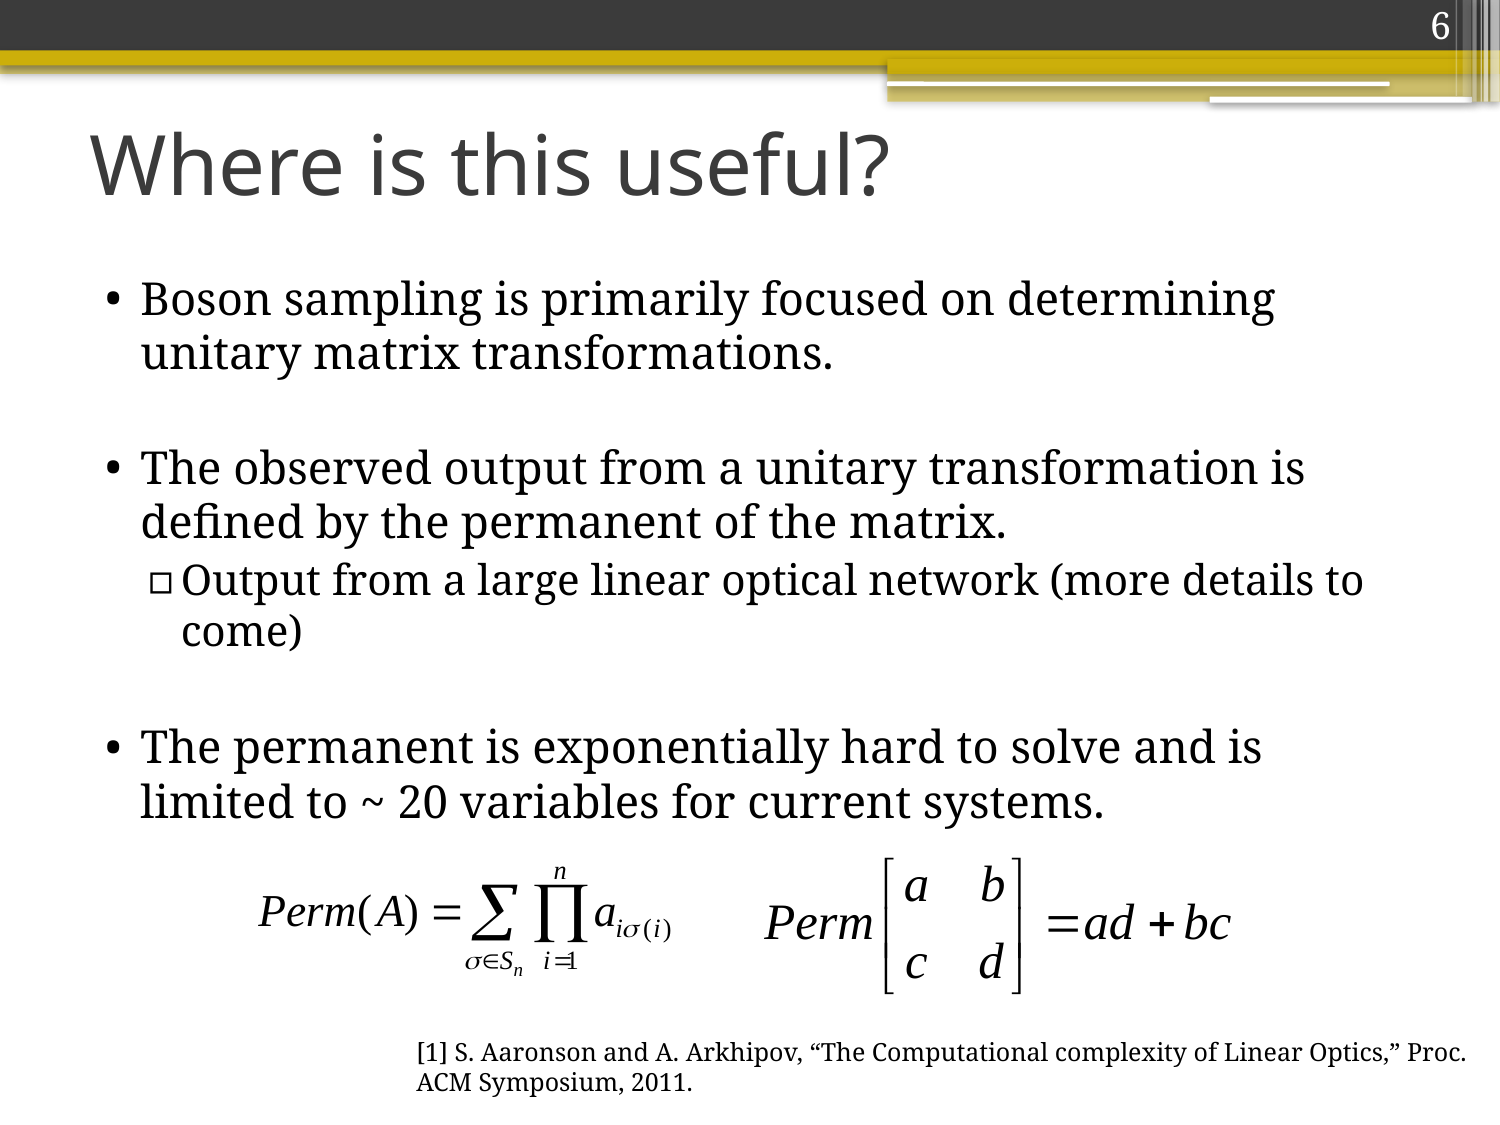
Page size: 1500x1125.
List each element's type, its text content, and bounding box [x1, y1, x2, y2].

picture [754, 849, 1243, 1004]
picture [249, 849, 686, 987]
text_box [1] S. Aaronson and A. Arkhipov, “The Computational complexity of Linear Optics,” Proc. ACM Symposium, 2011. [401, 1028, 1488, 1104]
title Where is this useful? [75, 75, 1425, 250]
list Boson sampling is primarily focused on determining unitary matrix transformations. The observed output from a unitary transformation is defined by the permanent of the matrix. Output from a large linear optical network (more details to come) The permanent is exponentially hard to solve and is limited to ~ 20 variables for current systems. [75, 262, 1425, 840]
slide_number 6 [1341, 0, 1466, 61]
